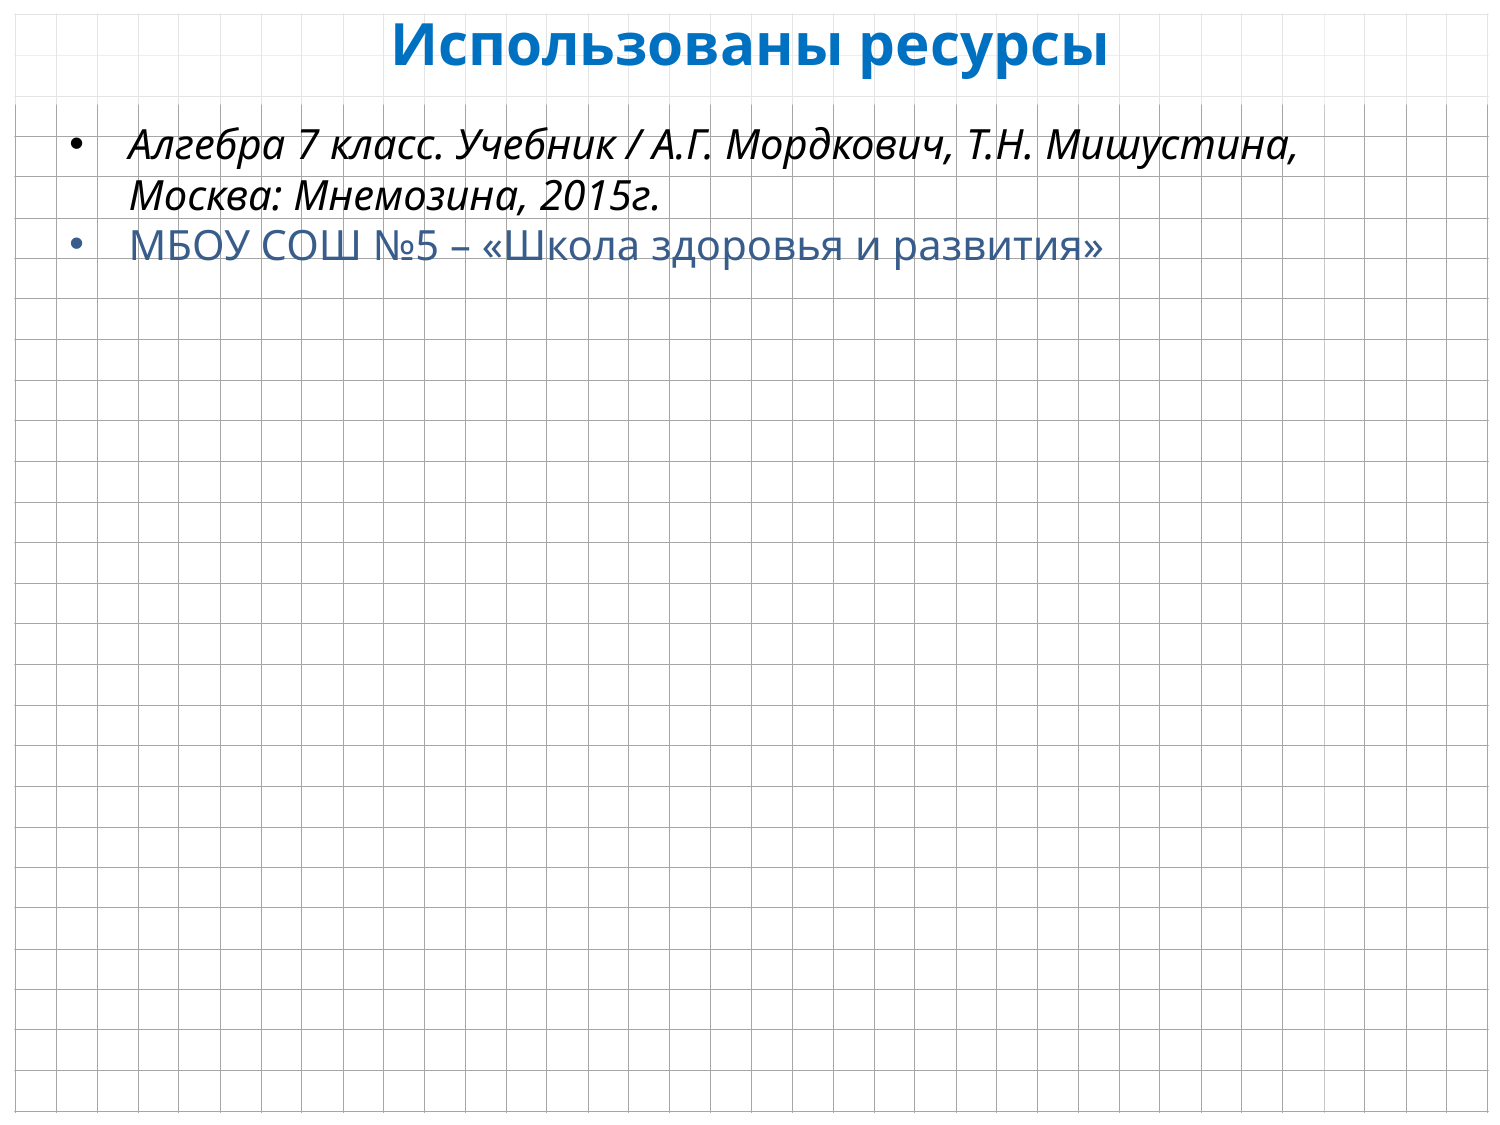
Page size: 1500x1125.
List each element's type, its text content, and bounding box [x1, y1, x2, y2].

picture [0, 105, 1500, 1125]
text_box Использованы ресурсы [0, 0, 1500, 105]
text_box Алгебра 7 класс. Учебник / А.Г. Мордкович, Т.Н. Мишустина, Москва: Мнемозина, 2015г. МБОУ СОШ №5 – «Школа здоровья и развития» [54, 110, 1446, 326]
